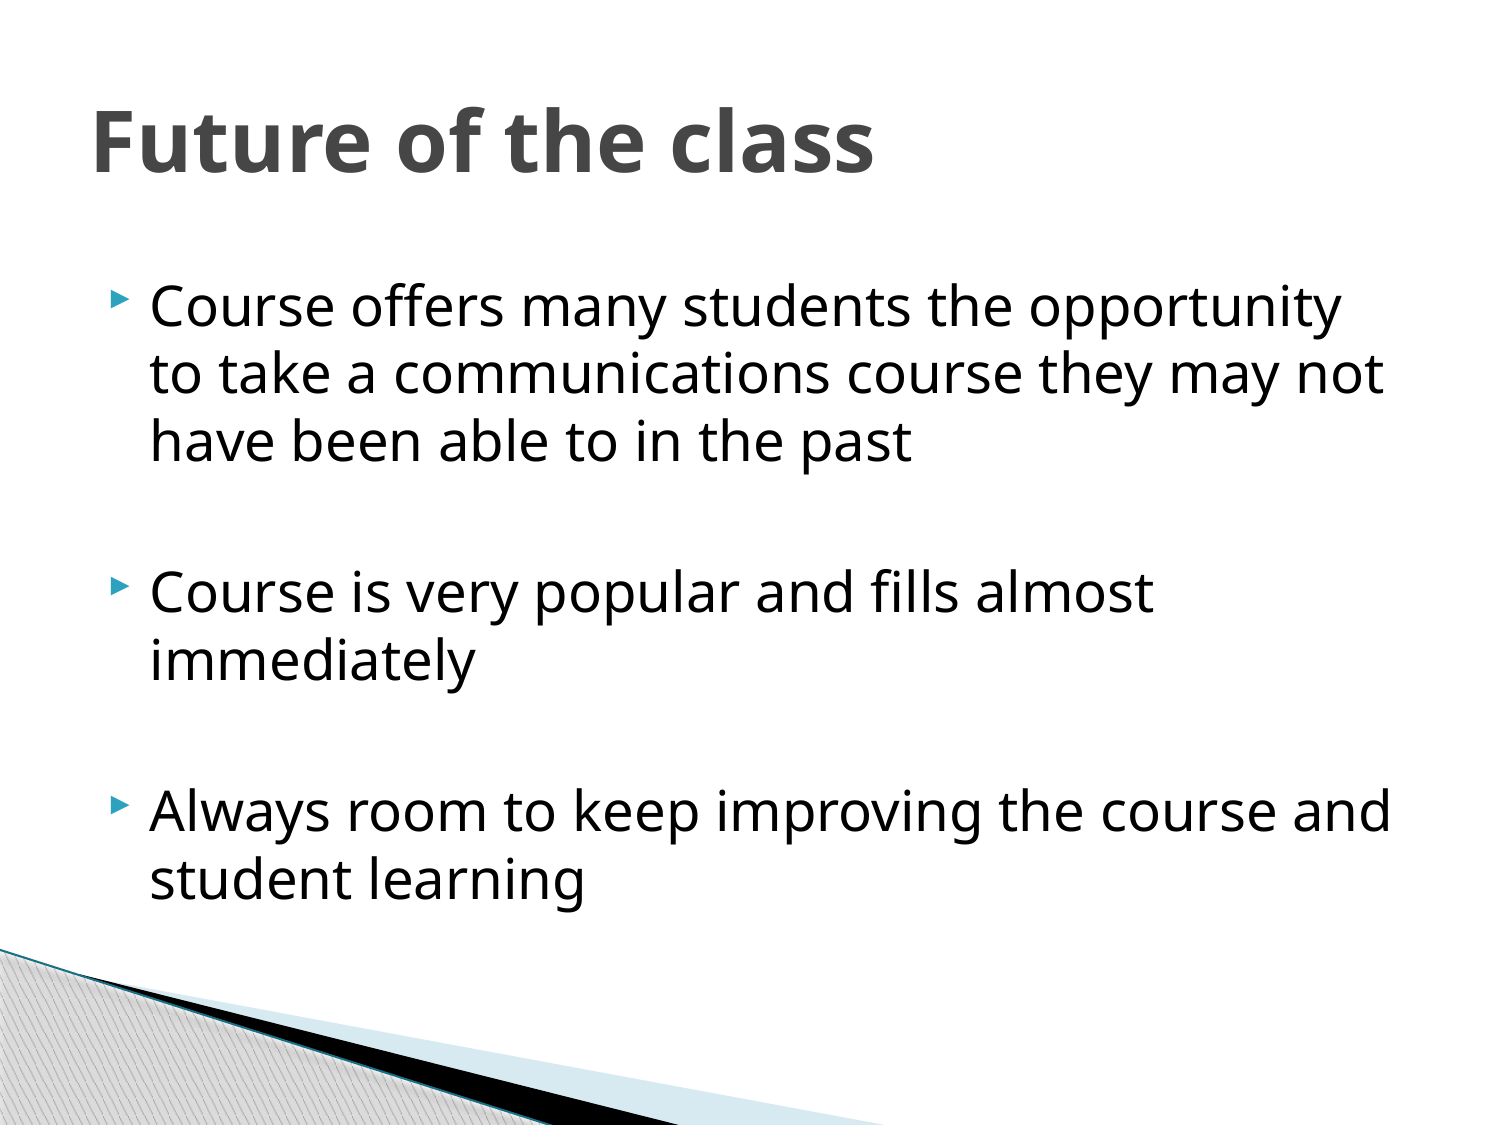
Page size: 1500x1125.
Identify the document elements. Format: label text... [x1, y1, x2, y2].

title Future of the class [75, 45, 1425, 233]
list Course offers many students the opportunity to take a communications course they may not have been able to in the past Course is very popular and fills almost immediately Always room to keep improving the course and student learning [75, 262, 1425, 919]
